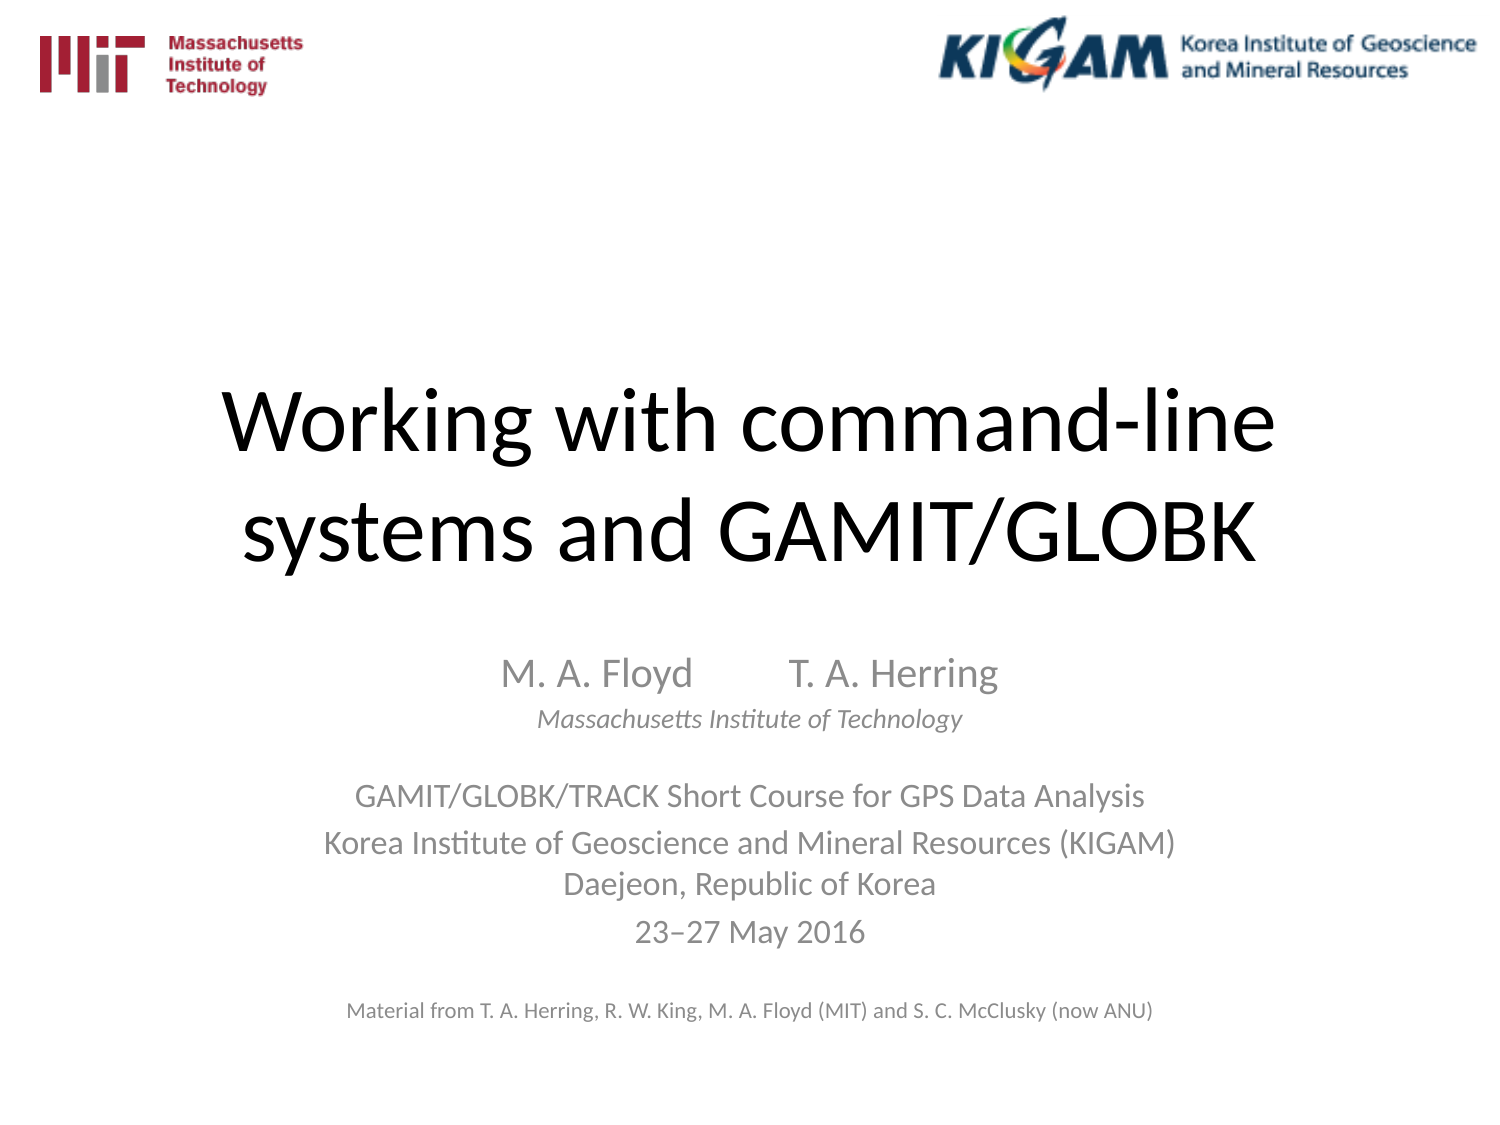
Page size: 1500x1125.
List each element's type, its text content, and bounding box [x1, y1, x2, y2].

title Working with command-line systems and GAMIT/GLOBK [112, 349, 1388, 591]
text_box M. A. Floyd T. A. Herring Massachusetts Institute of Technology GAMIT/GLOBK/TRACK Short Course for GPS Data Analysis Korea Institute of Geoscience and Mineral Resources (KIGAM) Daejeon, Republic of Korea 23–27 May 2016 Material from T. A. Herring, R. W. King, M. A. Floyd (MIT) and S. C. McClusky (now ANU) [224, 637, 1275, 1033]
picture [40, 36, 304, 97]
picture [937, 14, 1490, 97]
